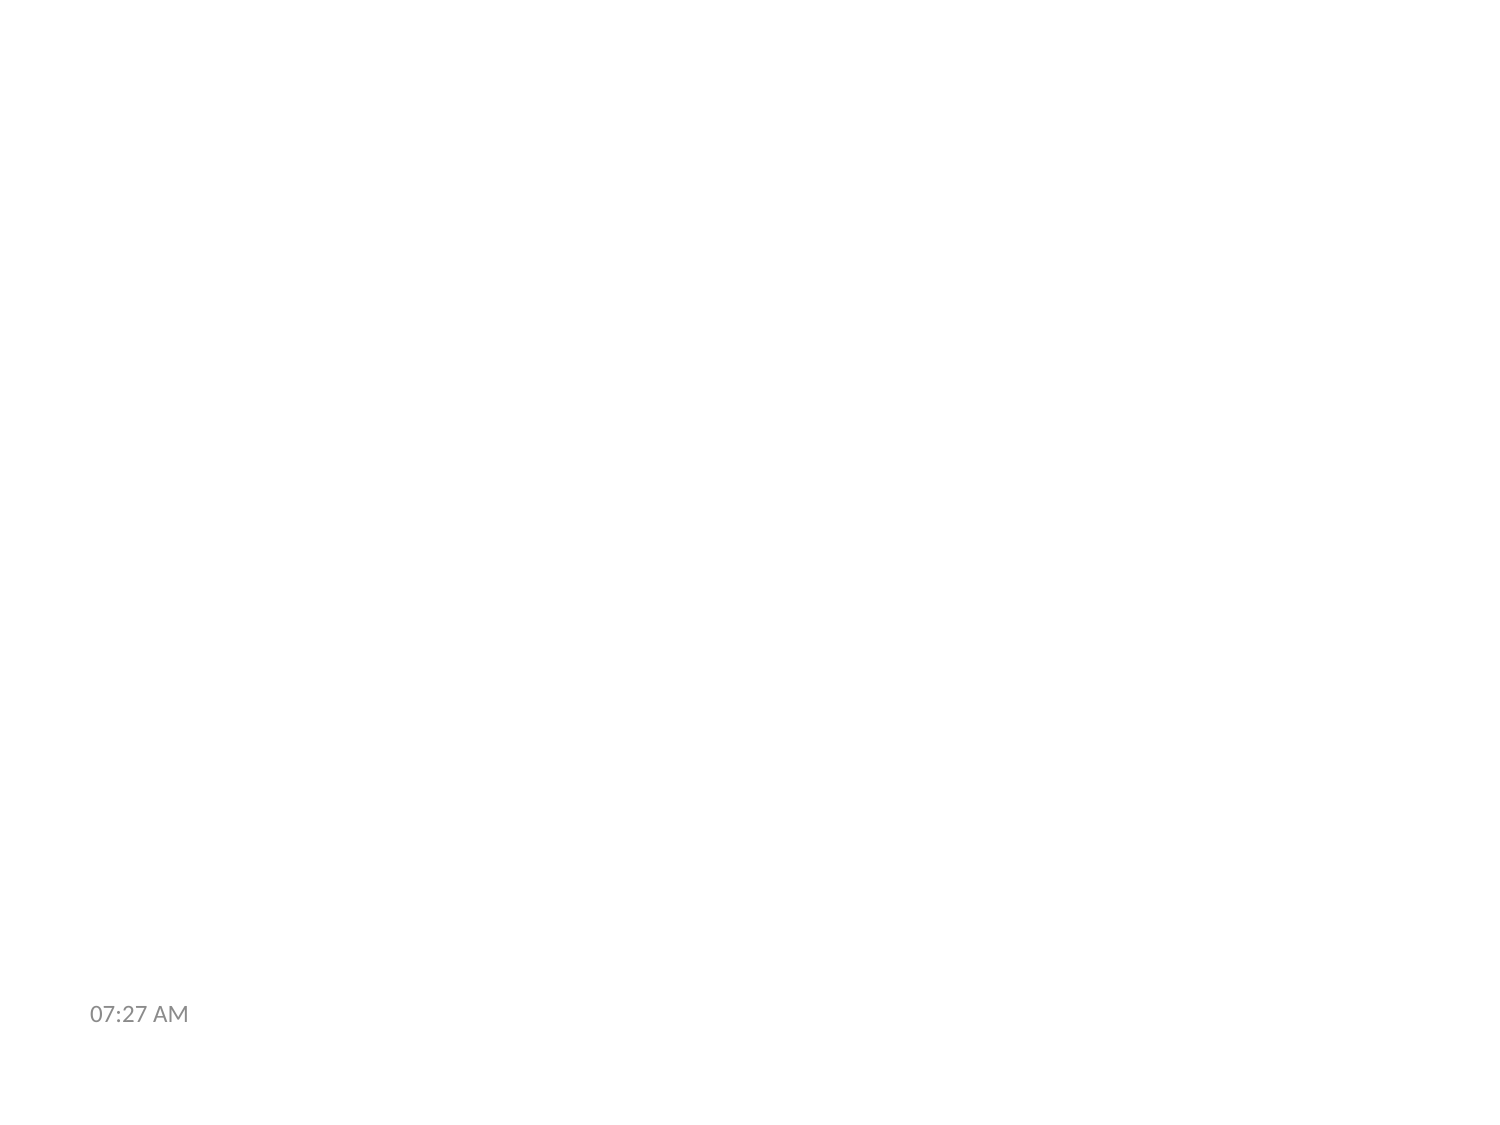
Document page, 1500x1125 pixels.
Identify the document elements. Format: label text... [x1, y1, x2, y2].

text_box 3:35 PM [75, 982, 425, 1043]
